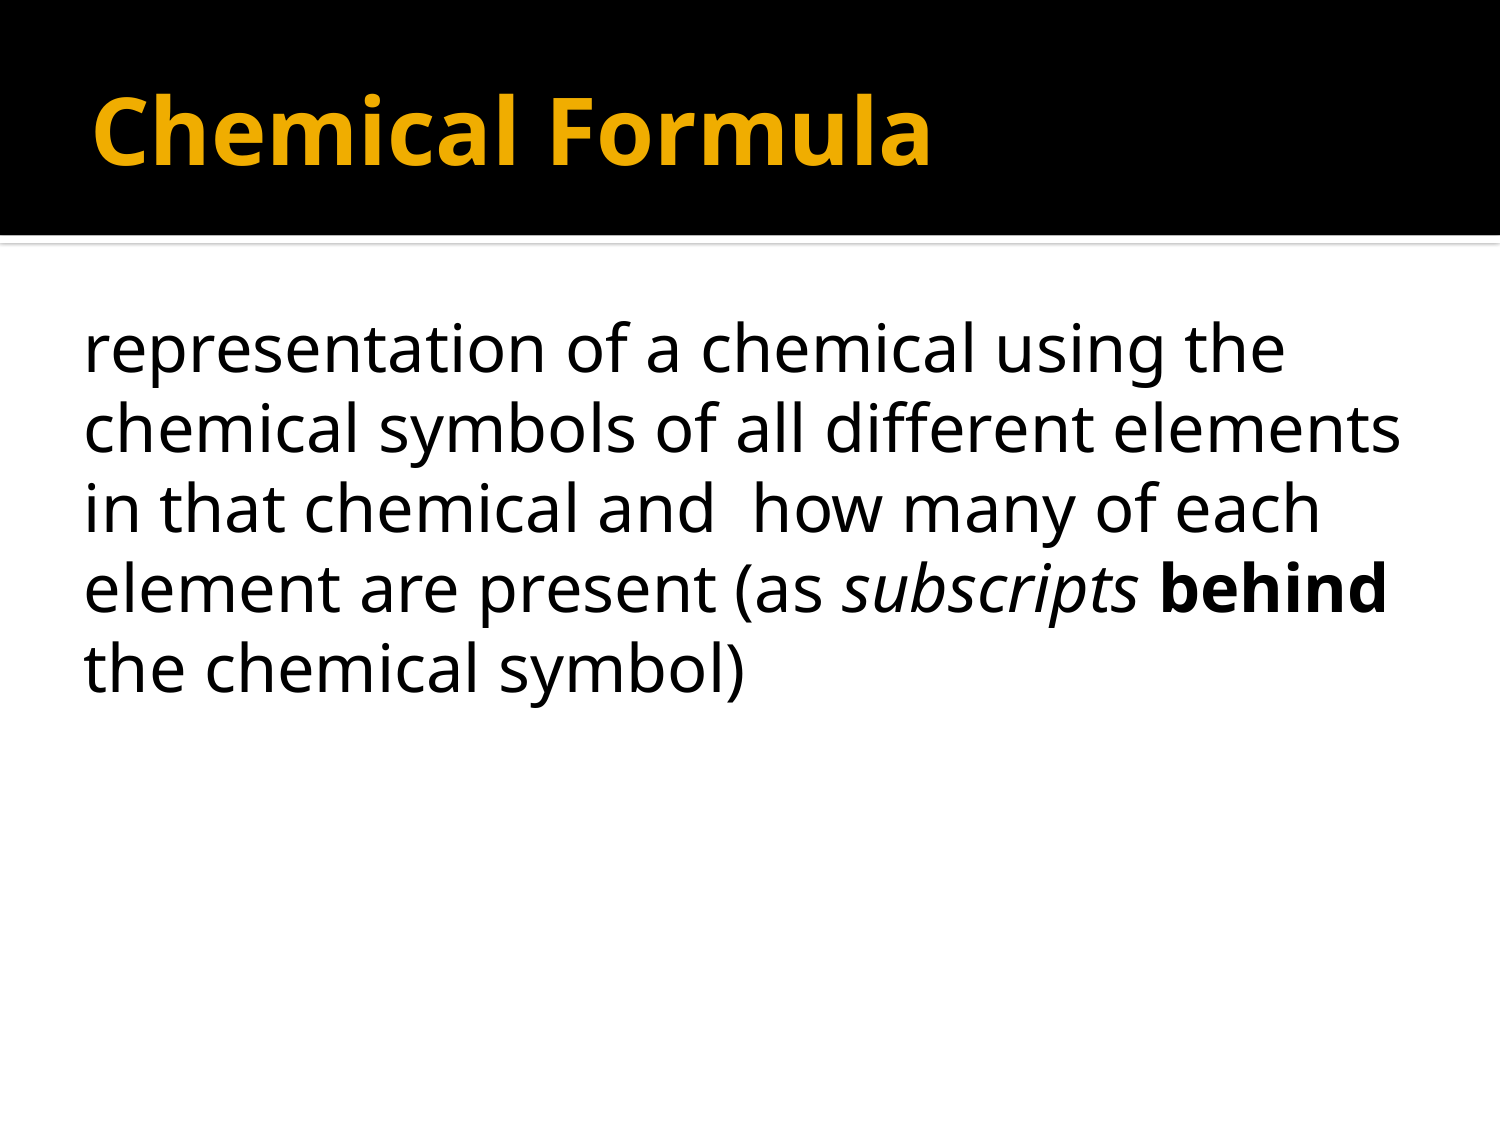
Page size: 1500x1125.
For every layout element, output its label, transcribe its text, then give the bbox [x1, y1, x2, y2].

list representation of a chemical using the chemical symbols of all different elements in that chemical and how many of each element are present (as subscripts behind the chemical symbol) [75, 291, 1425, 1050]
title Chemical Formula [75, 25, 1425, 231]
